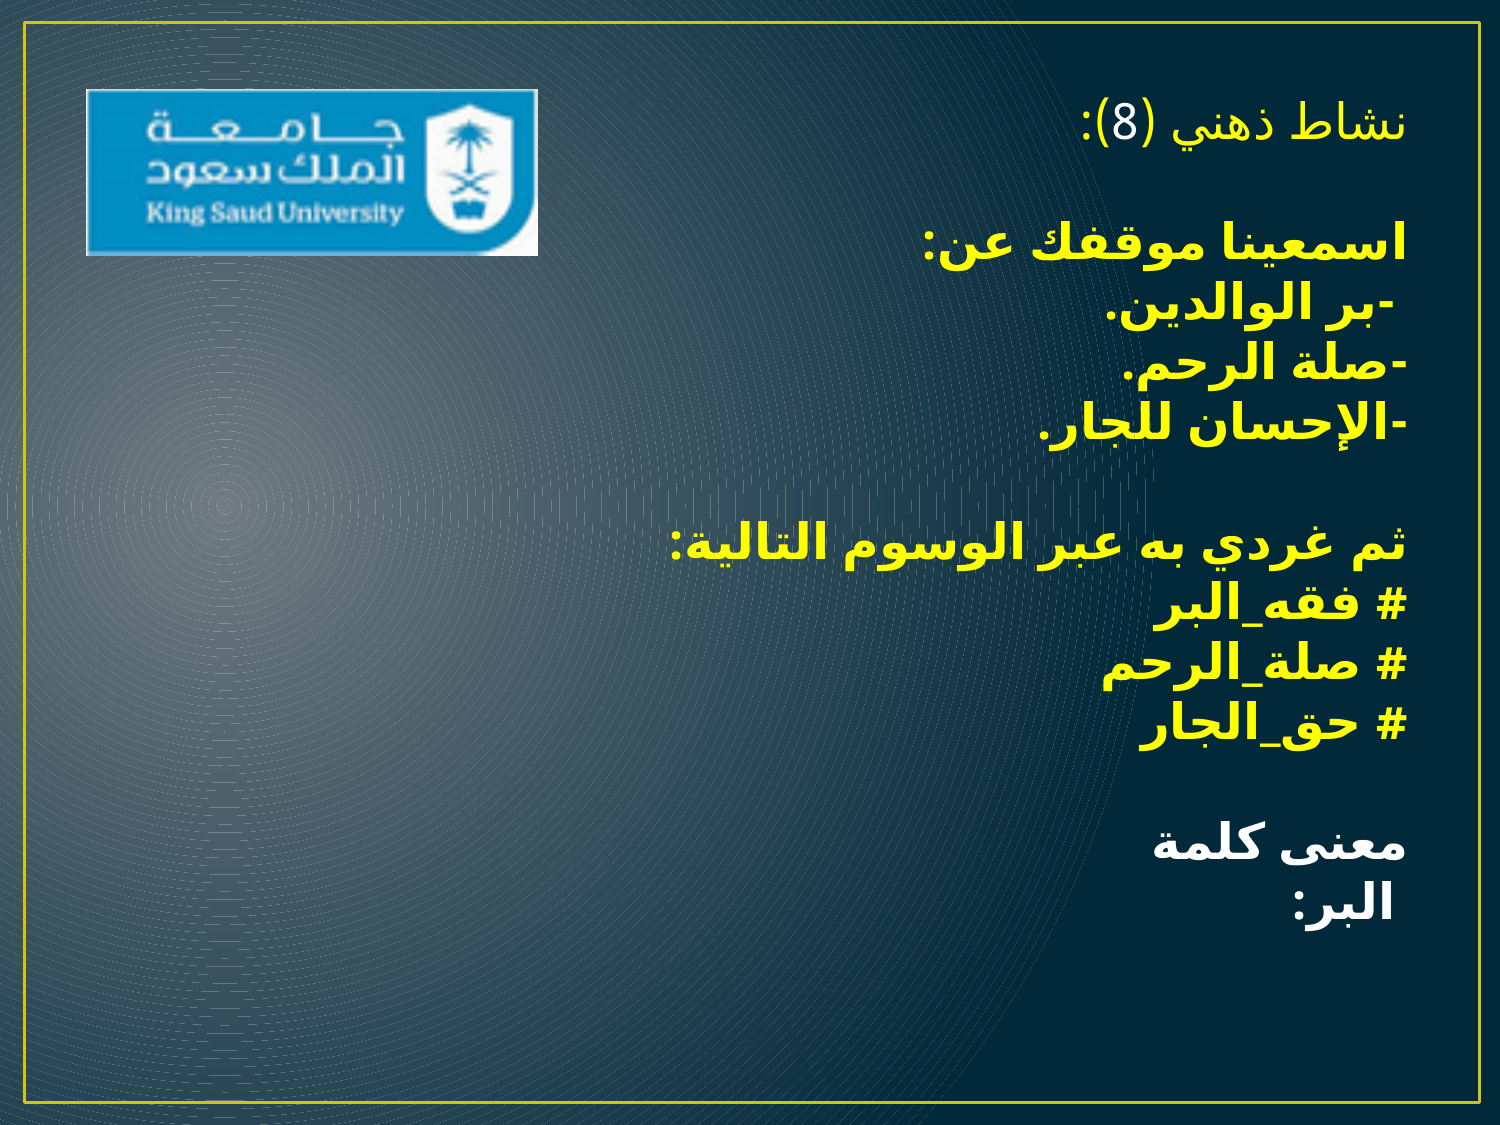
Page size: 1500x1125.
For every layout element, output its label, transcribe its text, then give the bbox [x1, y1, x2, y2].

picture [85, 89, 538, 256]
text_box نشاط ذهني (8): اسمعينا موقفك عن: -بر الوالدين. -صلة الرحم. -الإحسان للجار. ثم غردي به عبر الوسوم التالية: # فقه_البر # صلة_الرحم # حق_الجار معنى كلمة البر: [222, 81, 1424, 982]
